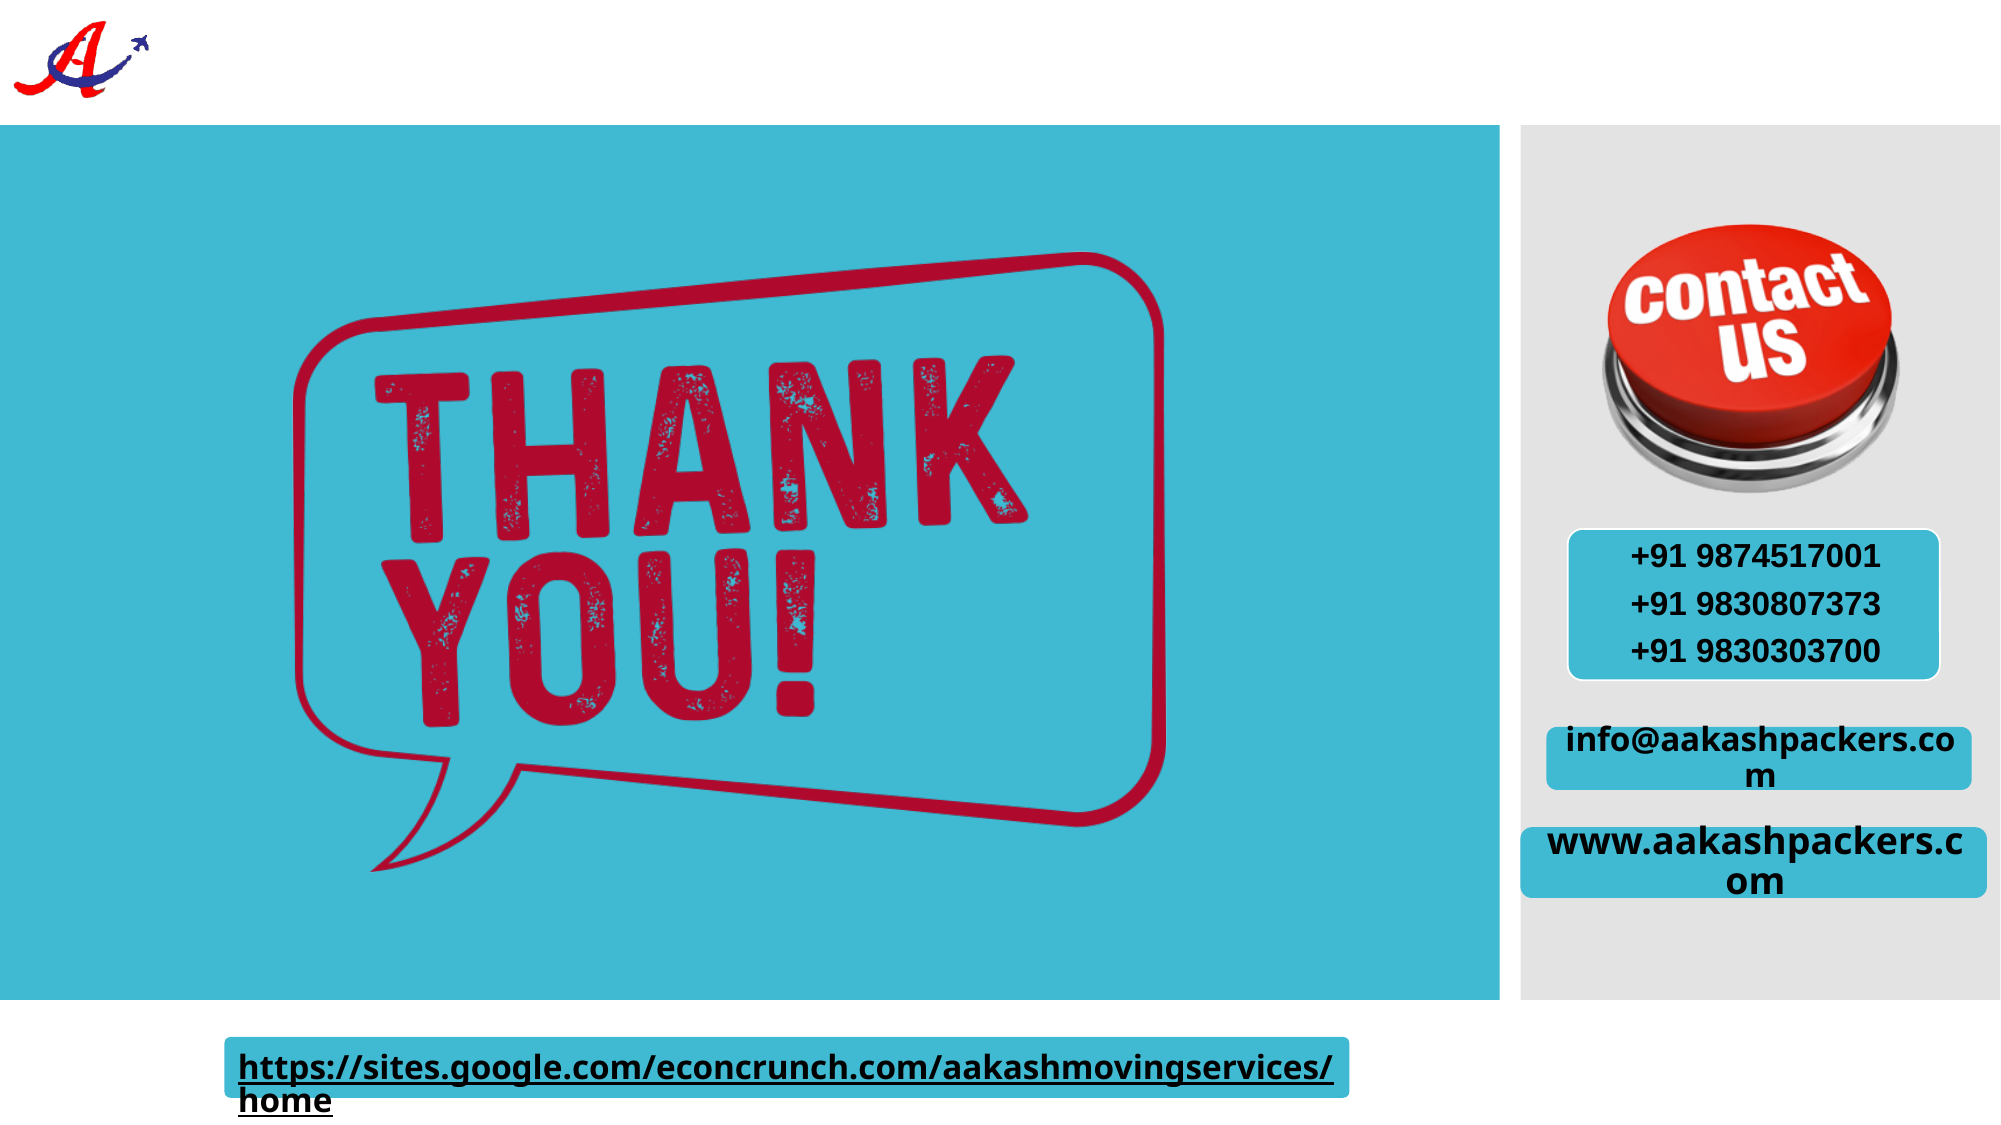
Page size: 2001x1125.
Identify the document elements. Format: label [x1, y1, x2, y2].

picture [1554, 167, 1951, 563]
text_box [1563, 528, 1959, 681]
picture [0, 0, 154, 107]
text_box [1520, 793, 1988, 932]
text_box [1546, 726, 1972, 793]
picture [252, 224, 1207, 901]
text_box [223, 1036, 1351, 1099]
